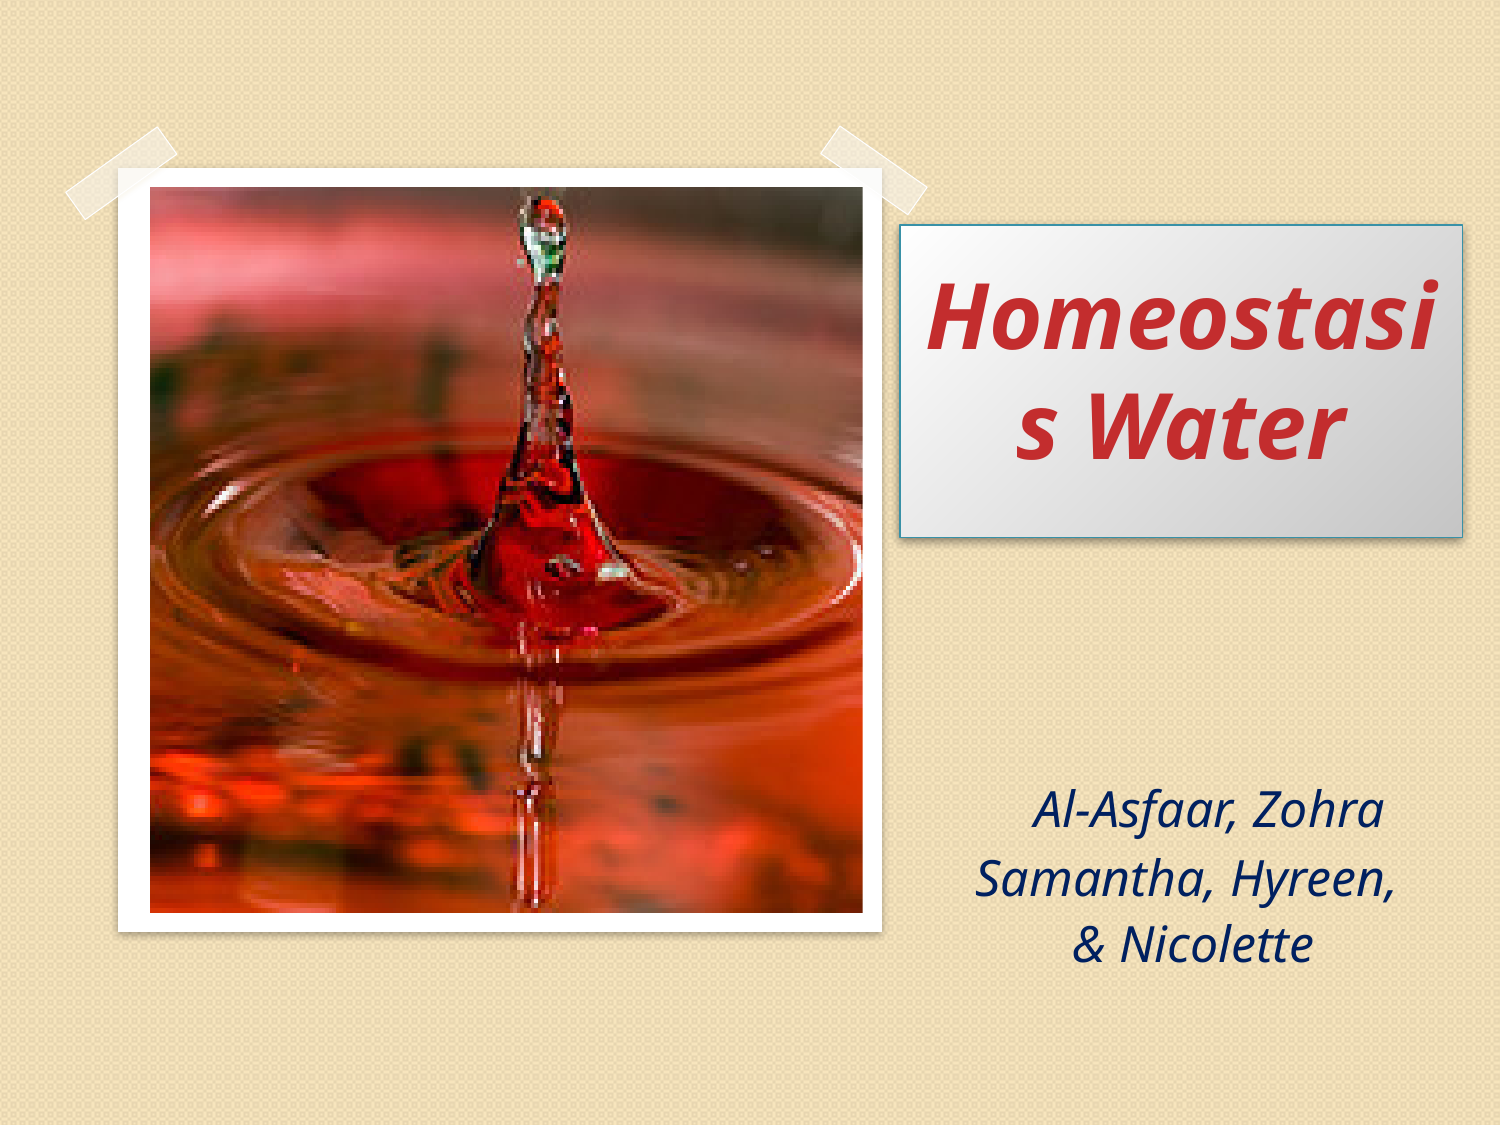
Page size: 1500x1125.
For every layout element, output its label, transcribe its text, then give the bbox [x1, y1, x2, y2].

title Homeostasis Water [899, 224, 1463, 538]
list Al-Asfaar, Zohra Samantha, Hyreen, & Nicolette [900, 750, 1500, 1063]
picture [149, 187, 863, 913]
